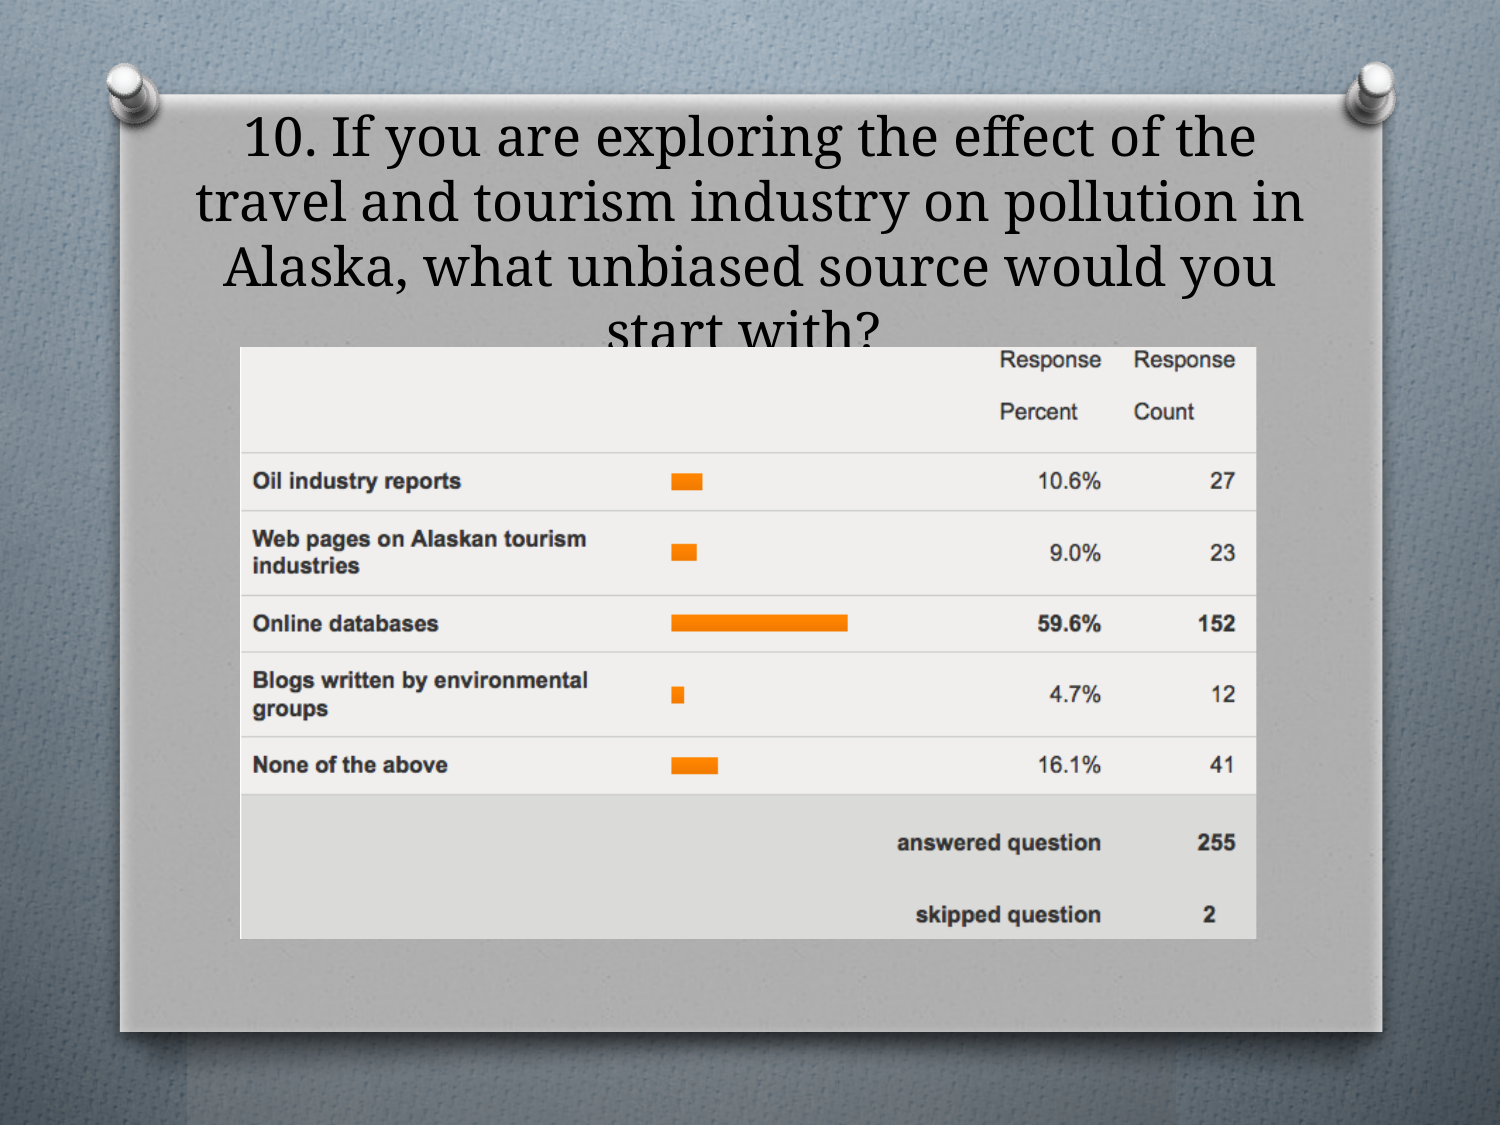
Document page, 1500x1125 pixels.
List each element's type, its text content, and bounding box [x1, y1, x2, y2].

title 10. If you are exploring the effect of the travel and tourism industry on pollution in Alaska, what unbiased source would you start with? [179, 134, 1323, 332]
picture [1317, 35, 1439, 156]
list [239, 347, 1257, 940]
picture [75, 29, 198, 153]
